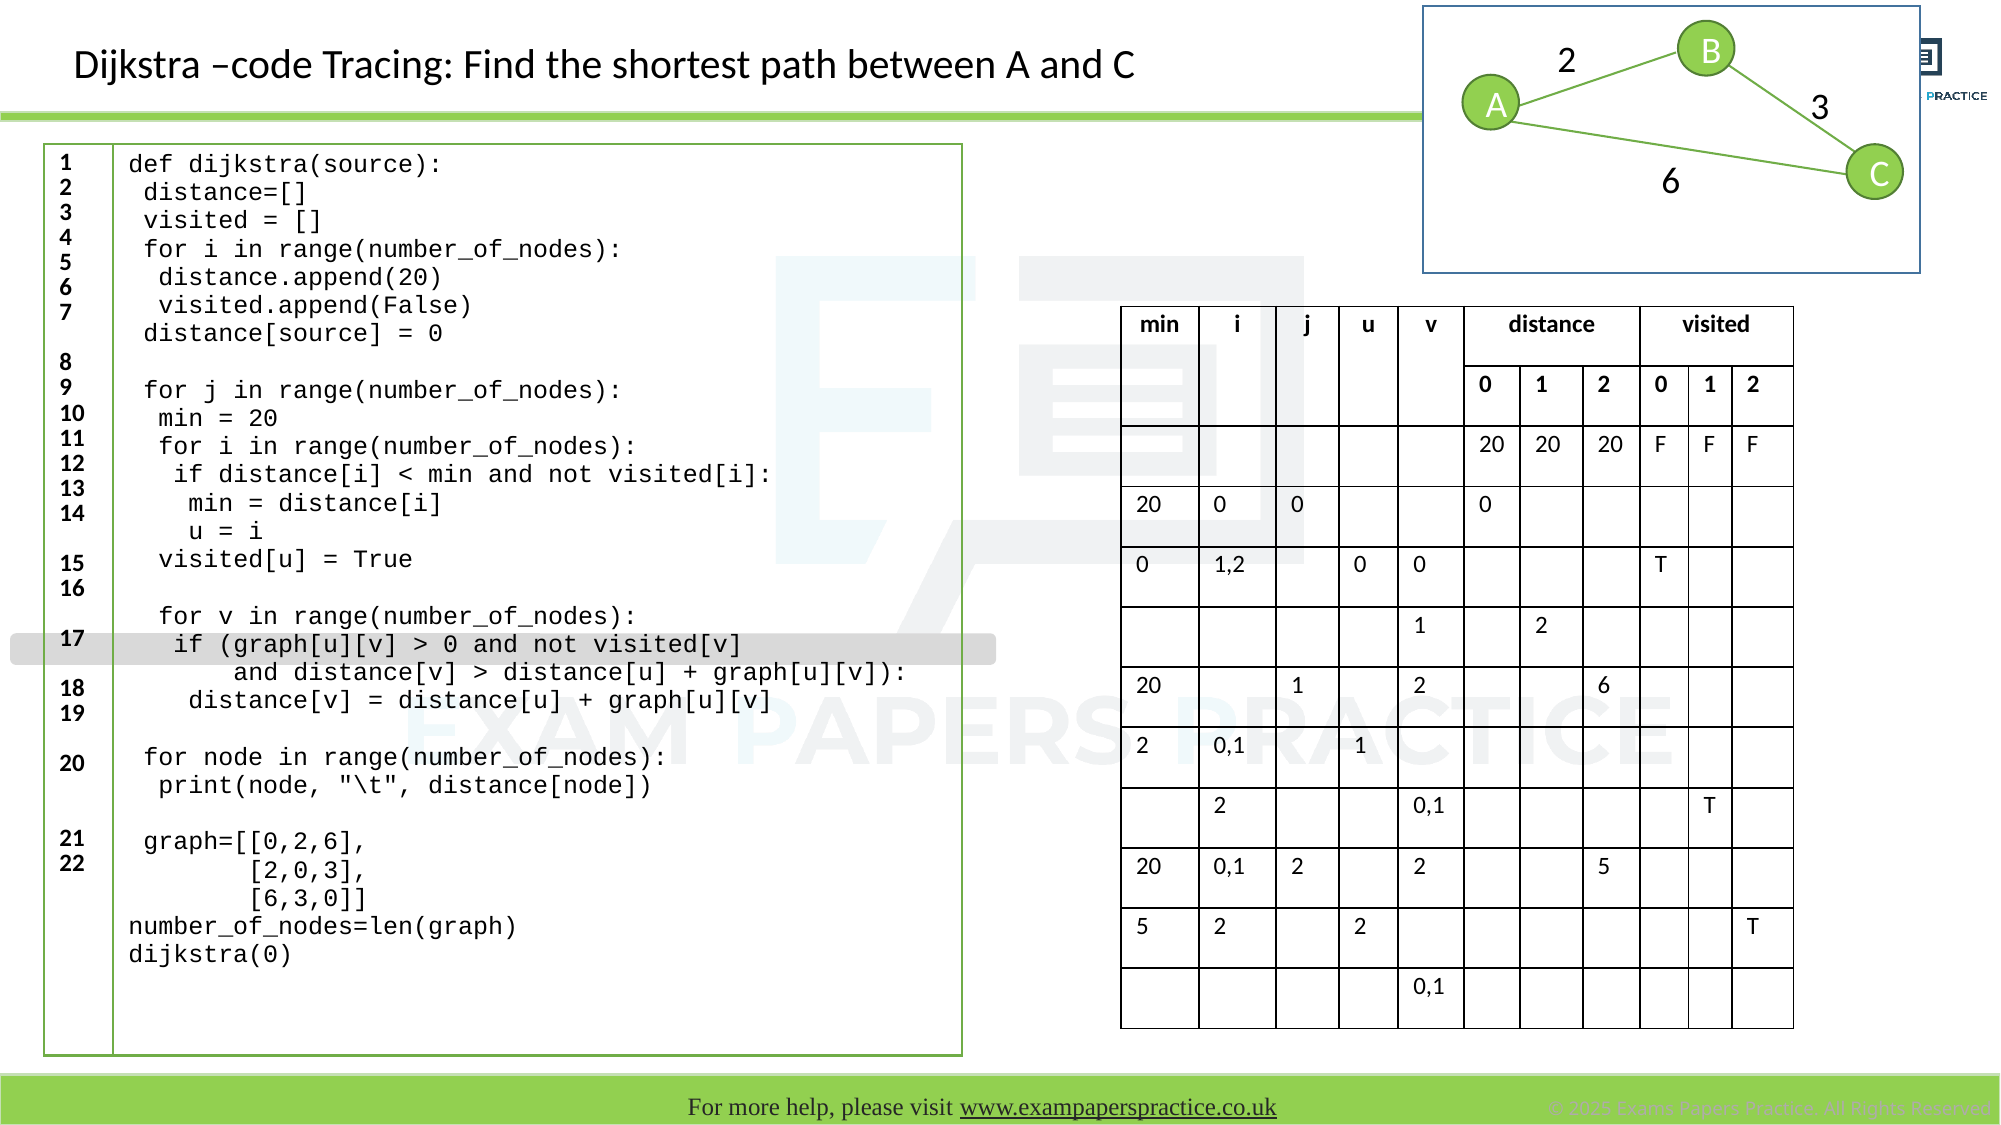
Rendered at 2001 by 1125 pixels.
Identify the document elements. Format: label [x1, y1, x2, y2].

text_box [10, 633, 43, 665]
table_cell [1584, 728, 1639, 787]
table_cell [1340, 668, 1397, 726]
table_cell [1340, 849, 1397, 907]
table_cell [1399, 728, 1463, 787]
table_cell [1733, 849, 1793, 907]
table_cell [1465, 789, 1519, 847]
table_cell [1122, 668, 1198, 726]
table_cell [1399, 548, 1463, 606]
table_cell [1641, 367, 1688, 425]
table_cell [1399, 789, 1463, 847]
table_cell [1200, 909, 1275, 967]
table_cell [1122, 487, 1198, 546]
table_header [45, 145, 112, 1054]
table_cell [1465, 548, 1519, 606]
table_cell [1689, 728, 1731, 787]
table_cell [1733, 427, 1793, 486]
table_cell [1122, 608, 1198, 666]
table_cell [1584, 969, 1639, 1028]
table_cell [1277, 849, 1338, 907]
table_cell [1689, 548, 1731, 606]
table_cell [1340, 548, 1397, 606]
table_cell [1733, 608, 1793, 666]
table_cell [1641, 548, 1688, 606]
table_cell [1521, 487, 1582, 546]
table_cell [1584, 548, 1639, 606]
table_cell [1733, 909, 1793, 967]
table_cell [1584, 487, 1639, 546]
table_cell [1122, 548, 1198, 606]
table_cell [1641, 608, 1688, 666]
table_cell [1122, 789, 1198, 847]
table_cell [1584, 427, 1639, 486]
table_cell [1200, 849, 1275, 907]
table_cell [1521, 427, 1582, 486]
table_header [114, 145, 961, 1054]
table_cell [1399, 849, 1463, 907]
table_cell [1584, 789, 1639, 847]
table_cell [1122, 427, 1198, 486]
table_cell [1521, 367, 1582, 425]
table_cell [1465, 608, 1519, 666]
table_cell [1641, 849, 1688, 907]
text_box [963, 633, 997, 665]
table_cell [1399, 909, 1463, 967]
table_cell [1641, 487, 1688, 546]
text_box [1422, 5, 1921, 274]
table_cell [1689, 367, 1731, 425]
table_cell [1277, 548, 1338, 606]
table_cell [1340, 969, 1397, 1028]
table_cell [1521, 909, 1582, 967]
table_cell [1340, 608, 1397, 666]
table_cell [1465, 969, 1519, 1028]
table_cell [1277, 608, 1338, 666]
table_header [1399, 307, 1463, 425]
table_cell [1584, 909, 1639, 967]
table_cell [1277, 427, 1338, 486]
table_cell [1733, 487, 1793, 546]
table_cell [1340, 909, 1397, 967]
table_cell [1584, 367, 1639, 425]
table_header [1277, 307, 1338, 425]
table_cell [1733, 728, 1793, 787]
table_cell [1200, 487, 1275, 546]
table_cell [1641, 969, 1688, 1028]
table_cell [1689, 909, 1731, 967]
table_cell [1399, 427, 1463, 486]
table_cell [1399, 487, 1463, 546]
table_cell [1465, 668, 1519, 726]
table_cell [1521, 608, 1582, 666]
table_cell [1122, 909, 1198, 967]
table_cell [1277, 969, 1338, 1028]
table_cell [1399, 608, 1463, 666]
table_cell [1689, 969, 1731, 1028]
table_cell [1122, 849, 1198, 907]
text_box [58, 29, 1152, 94]
table_cell [1733, 367, 1793, 425]
table_cell [1521, 668, 1582, 726]
table_cell [1200, 728, 1275, 787]
table_cell [1200, 427, 1275, 486]
table_cell [1689, 849, 1731, 907]
table_cell [1521, 548, 1582, 606]
table_cell [1689, 668, 1731, 726]
table_cell [1200, 548, 1275, 606]
table_cell [1689, 487, 1731, 546]
table_header [1465, 307, 1639, 365]
table_cell [1340, 427, 1397, 486]
table_cell [1641, 789, 1688, 847]
table_cell [1733, 969, 1793, 1028]
table_cell [1465, 849, 1519, 907]
table_cell [1200, 969, 1275, 1028]
table_cell [1340, 487, 1397, 546]
table_cell [1641, 668, 1688, 726]
table_cell [1277, 668, 1338, 726]
table_cell [1277, 487, 1338, 546]
table_cell [1465, 728, 1519, 787]
table_cell [1689, 789, 1731, 847]
table_cell [1122, 728, 1198, 787]
table_cell [1521, 789, 1582, 847]
table_cell [1689, 427, 1731, 486]
table_cell [1689, 608, 1731, 666]
table_header [1200, 307, 1275, 425]
table_cell [1733, 668, 1793, 726]
table_header [1340, 307, 1397, 425]
table_cell [1521, 728, 1582, 787]
table_cell [1584, 849, 1639, 907]
table_cell [1340, 728, 1397, 787]
table_cell [1584, 608, 1639, 666]
table_cell [1200, 608, 1275, 666]
table_cell [1521, 969, 1582, 1028]
table_cell [1733, 789, 1793, 847]
table_cell [1340, 789, 1397, 847]
table_cell [1641, 427, 1688, 486]
table_cell [1465, 427, 1519, 486]
table_cell [1465, 487, 1519, 546]
table_cell [1277, 728, 1338, 787]
table_cell [1521, 849, 1582, 907]
table_cell [1465, 367, 1519, 425]
table_header [1641, 307, 1793, 365]
table_cell [1277, 909, 1338, 967]
table_cell [1200, 668, 1275, 726]
table_cell [1277, 789, 1338, 847]
table_cell [1399, 969, 1463, 1028]
table_cell [1122, 969, 1198, 1028]
table_header [1122, 307, 1198, 425]
table_cell [1641, 728, 1688, 787]
table_cell [1465, 909, 1519, 967]
table_cell [1641, 909, 1688, 967]
table_cell [1399, 668, 1463, 726]
table_cell [1733, 548, 1793, 606]
table_cell [1200, 789, 1275, 847]
table_cell [1584, 668, 1639, 726]
